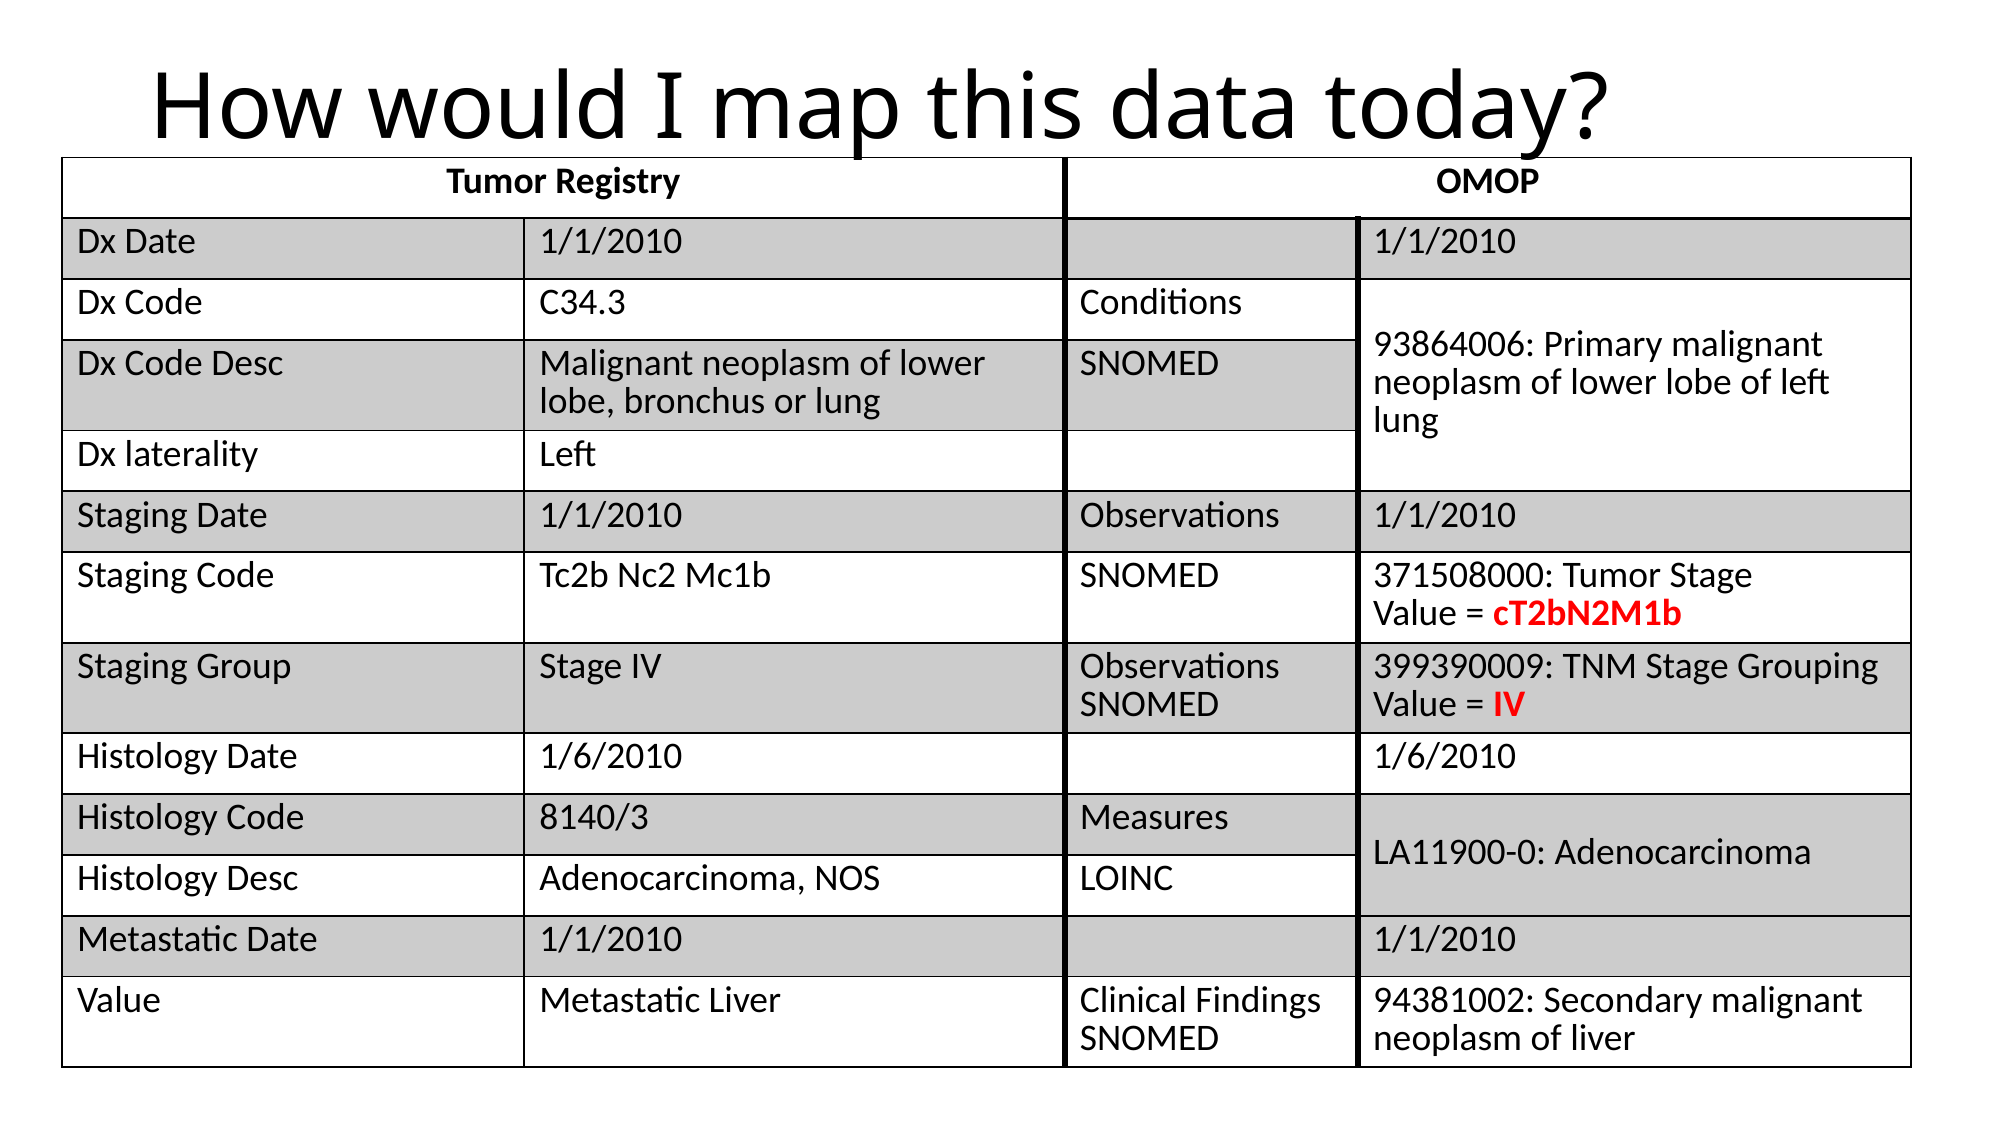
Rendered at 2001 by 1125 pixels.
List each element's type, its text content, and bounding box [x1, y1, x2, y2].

table_cell 371508000: Tumor Stage Value = cT2bN2M1b [1361, 553, 1910, 642]
table_cell 8140/3 [525, 795, 1062, 854]
table_cell 1/1/2010 [1361, 492, 1910, 551]
table_cell 1/1/2010 [1361, 917, 1910, 976]
table_cell Histology Date [63, 734, 523, 793]
table_cell Adenocarcinoma, NOS [525, 856, 1062, 915]
table_cell Malignant neoplasm of lower lobe, bronchus or lung [525, 341, 1062, 430]
table_cell Clinical Findings SNOMED [1068, 977, 1355, 1066]
table_cell Histology Desc [63, 856, 523, 915]
table_cell Metastatic Date [63, 917, 523, 976]
table_cell [1068, 220, 1355, 278]
table_cell Staging Code [63, 553, 523, 642]
table_cell 399390009: TNM Stage Grouping Value = IV [1361, 644, 1910, 732]
table_cell SNOMED [1068, 553, 1355, 642]
table_cell 1/6/2010 [1361, 734, 1910, 793]
table_cell 93864006: Primary malignant neoplasm of lower lobe of left lung [1361, 280, 1910, 490]
table_cell Metastatic Liver [525, 977, 1062, 1066]
table_cell Histology Code [63, 795, 523, 854]
table_cell SNOMED [1068, 341, 1355, 430]
table_cell Dx Code [63, 280, 523, 339]
table_cell 1/1/2010 [525, 219, 1062, 278]
table_cell Observations SNOMED [1068, 644, 1355, 732]
table_cell Dx Date [63, 219, 523, 278]
table_cell 1/1/2010 [525, 492, 1062, 551]
title How would I map this data today? [134, 0, 1860, 157]
table_cell 1/1/2010 [525, 917, 1062, 976]
table_header Tumor Registry [63, 158, 1062, 217]
table_cell C34.3 [525, 280, 1062, 339]
table_cell [1068, 734, 1355, 793]
table_cell Staging Group [63, 644, 523, 732]
table_cell Stage IV [525, 644, 1062, 732]
table_cell [1068, 431, 1355, 490]
table_cell 1/1/2010 [1361, 220, 1910, 278]
table_cell Dx Code Desc [63, 341, 523, 430]
table_cell [1068, 917, 1355, 976]
table_cell Left [525, 431, 1062, 490]
table_cell Conditions [1068, 280, 1355, 339]
table_cell LA11900-0: Adenocarcinoma [1361, 795, 1910, 915]
table_cell 1/6/2010 [525, 734, 1062, 793]
table_cell Measures [1068, 795, 1355, 854]
table_cell Dx laterality [63, 431, 523, 490]
table_cell Observations [1068, 492, 1355, 551]
table_cell Tc2b Nc2 Mc1b [525, 553, 1062, 642]
table_cell Value [63, 977, 523, 1066]
table_cell Staging Date [63, 492, 523, 551]
table_cell LOINC [1068, 856, 1355, 915]
table_header OMOP [1068, 158, 1910, 217]
table_cell 94381002: Secondary malignant neoplasm of liver [1361, 977, 1910, 1066]
